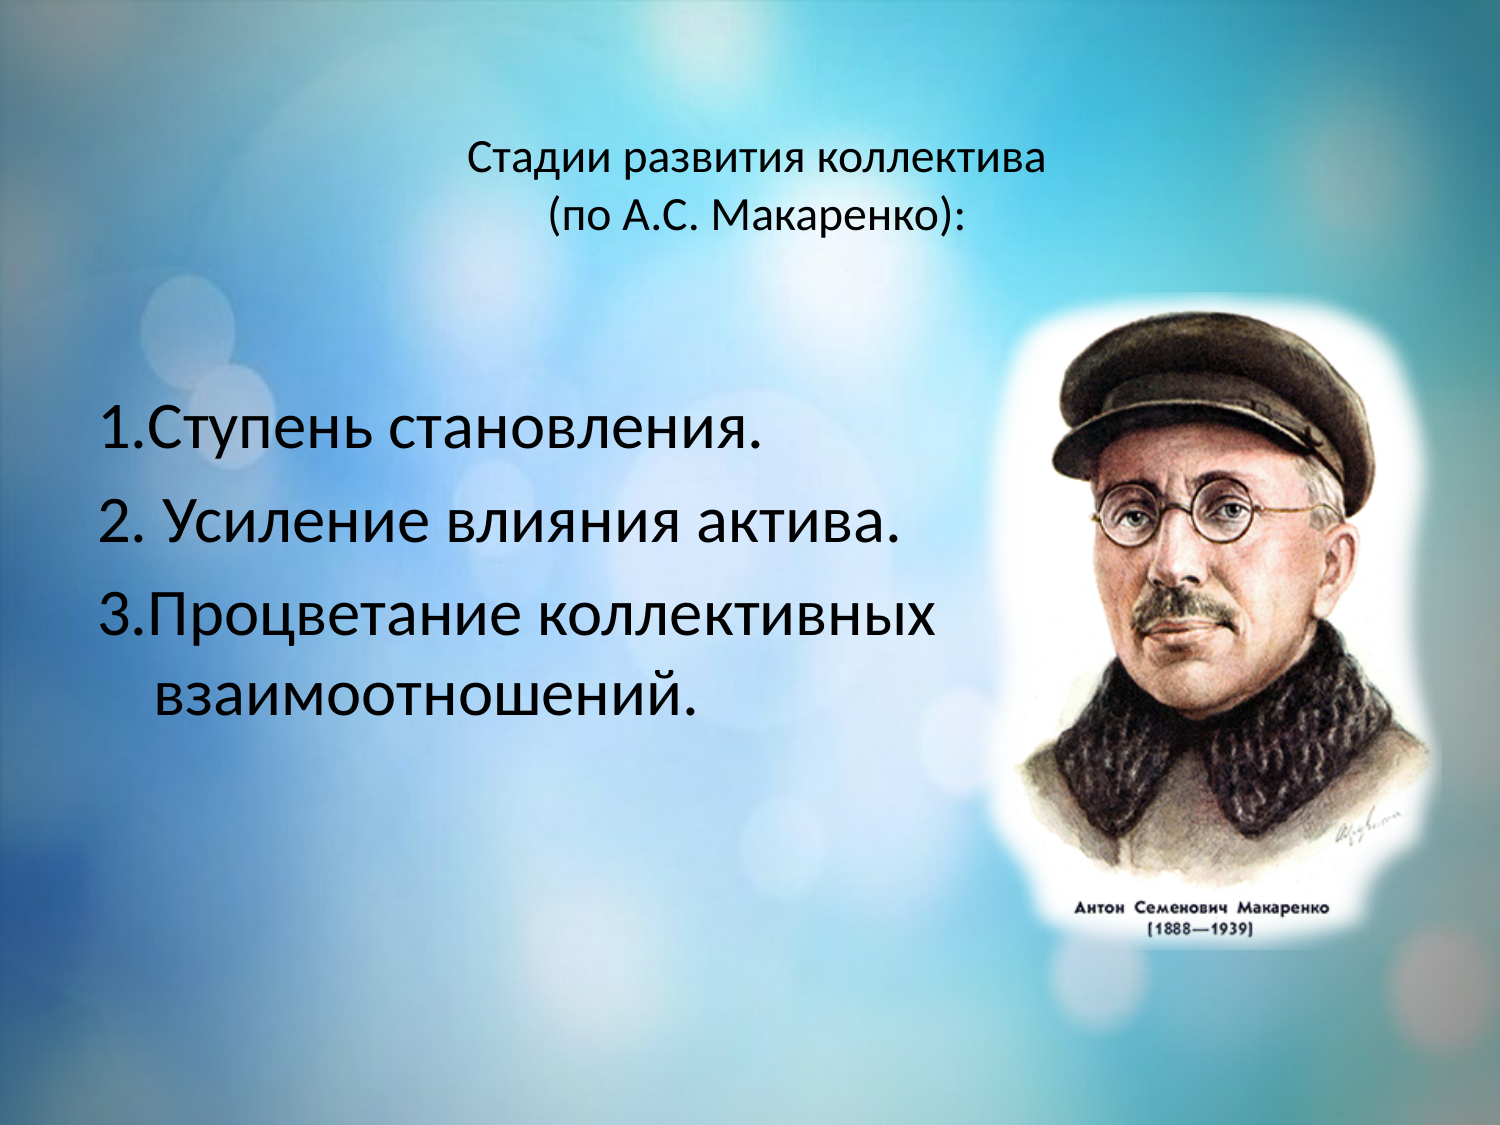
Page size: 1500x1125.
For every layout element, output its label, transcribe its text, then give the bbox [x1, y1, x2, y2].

list 1.Ступень становления. 2. Усиление влияния актива. 3.Процветание коллективных взаимоотношений. [82, 281, 1432, 1024]
picture [0, 0, 1500, 1125]
title Стадии развития коллектива (по А.С. Макаренко): [82, 117, 1432, 281]
